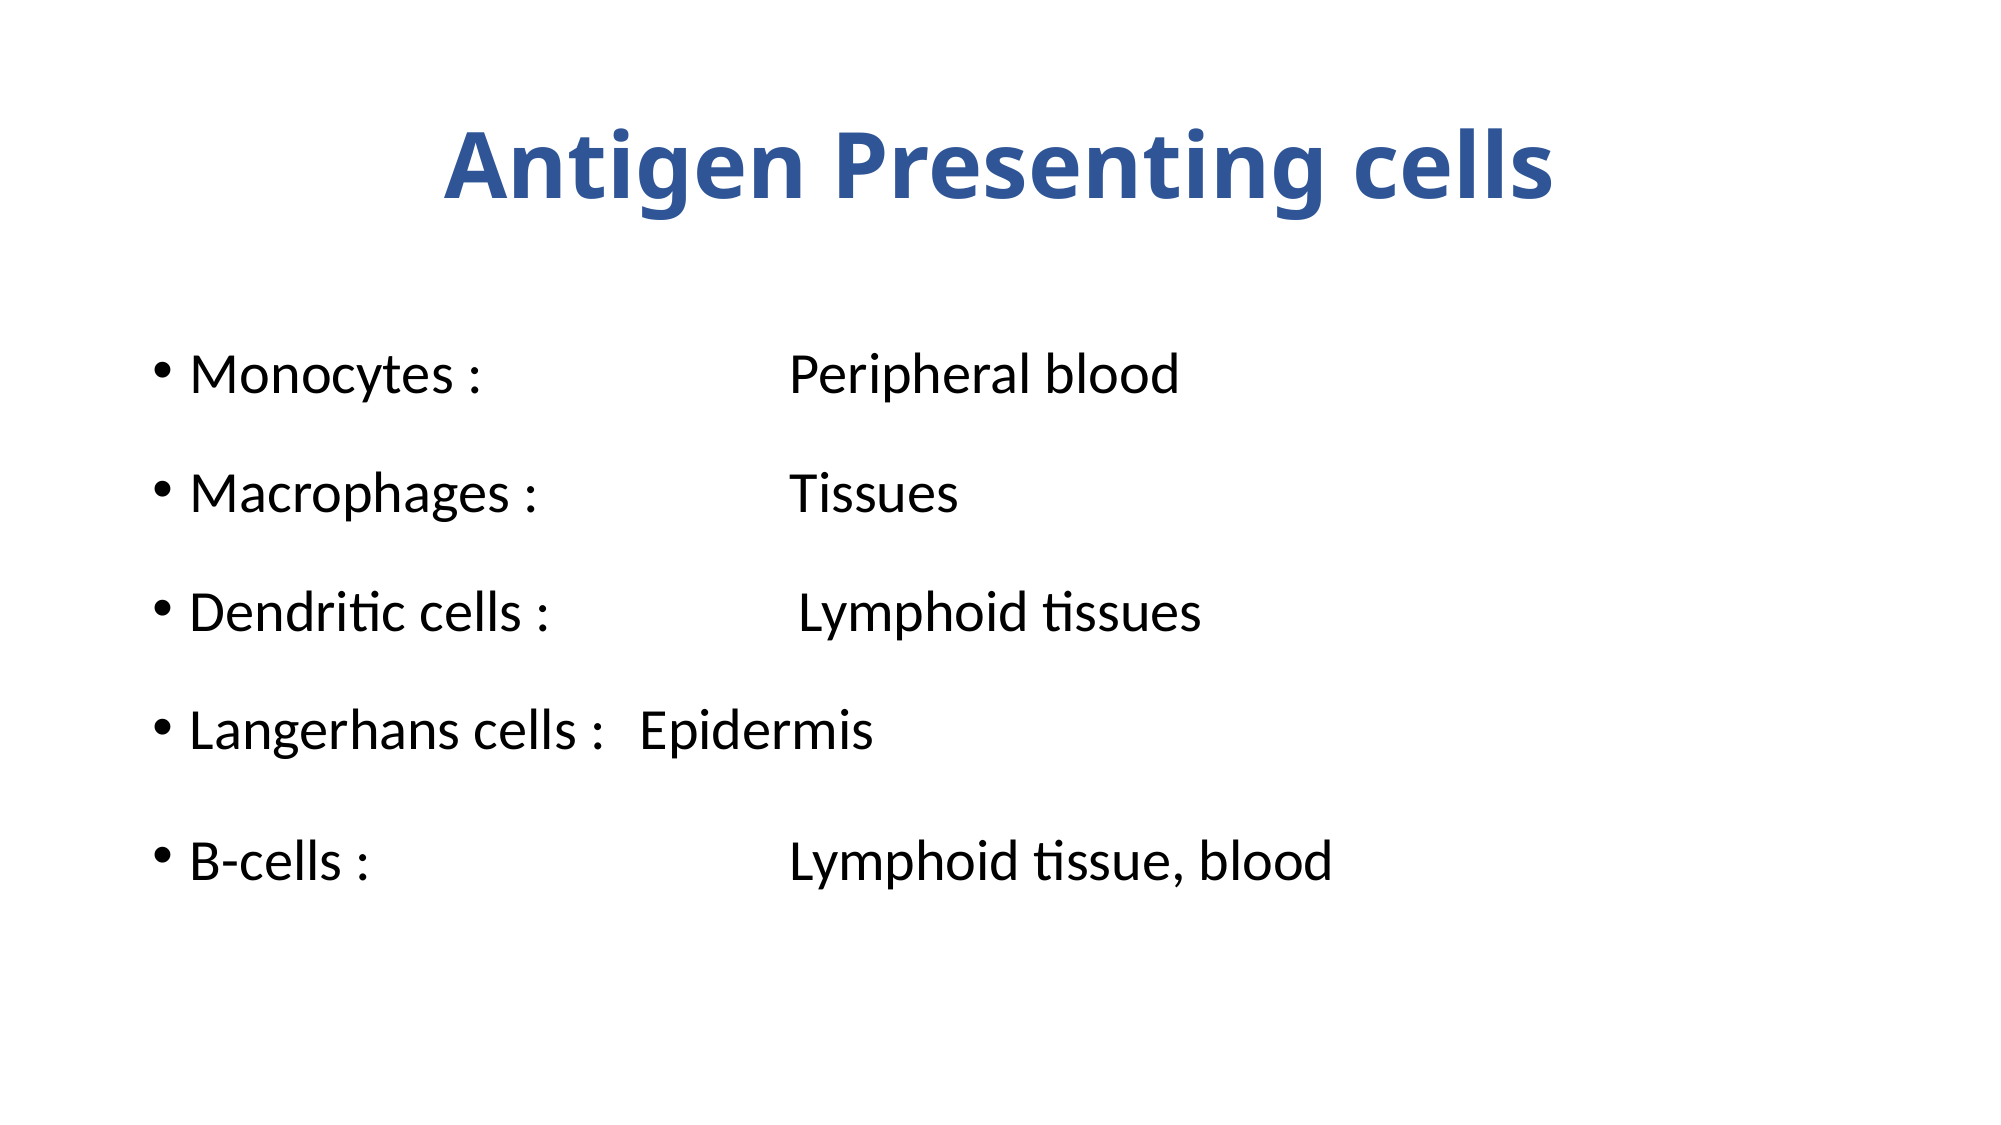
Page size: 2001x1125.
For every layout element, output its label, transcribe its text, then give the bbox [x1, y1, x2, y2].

title Antigen Presenting cells [137, 59, 1863, 278]
list Monocytes : Peripheral blood Macrophages : Tissues Dendritic cells : Lymphoid tissues Langerhans cells : Epidermis B-cells : Lymphoid tissue, blood [137, 299, 1863, 1014]
